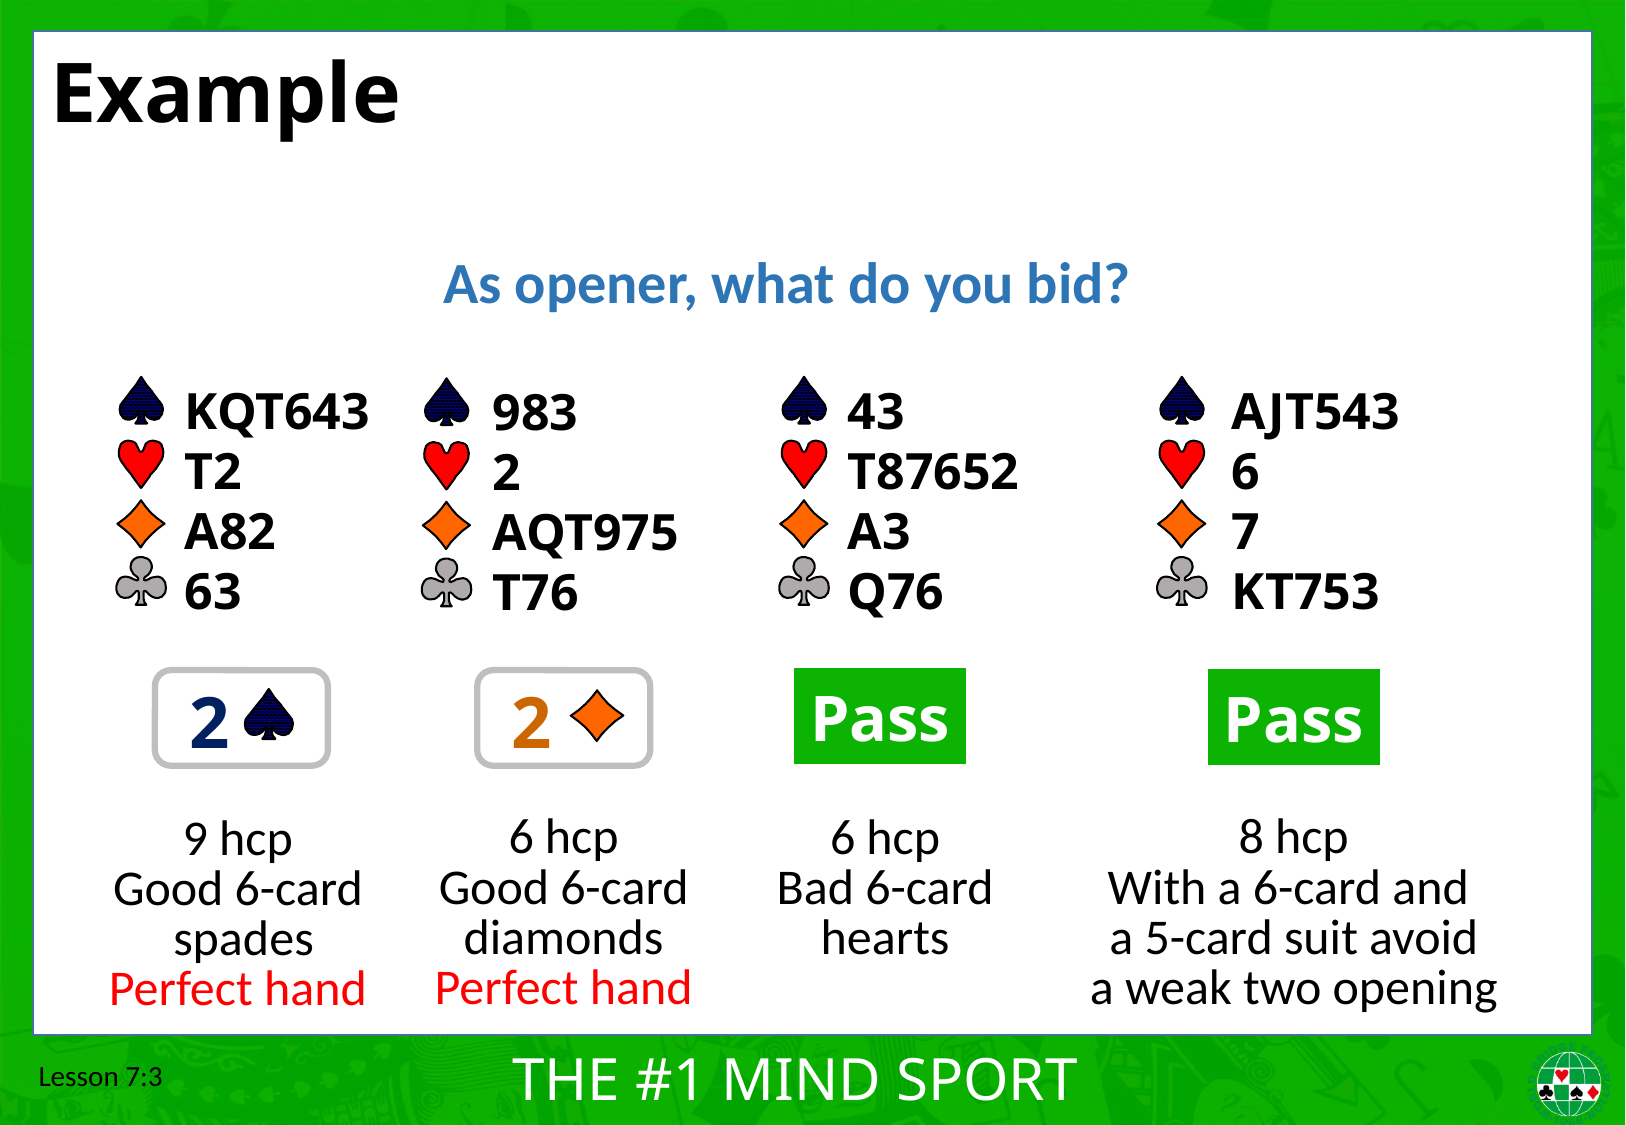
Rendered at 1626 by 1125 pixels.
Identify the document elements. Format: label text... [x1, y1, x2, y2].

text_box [477, 670, 651, 766]
text_box 6 hcp Good 6-card diamonds Perfect hand [419, 806, 708, 1022]
text_box 9 hcp Good 6-card spades Perfect hand [93, 808, 382, 1023]
text_box Pass [794, 668, 966, 764]
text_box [1157, 371, 1431, 630]
title Example [35, 42, 1525, 148]
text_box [116, 371, 394, 630]
text_box 8 hcp With a 6-card and a 5-card suit avoid a weak two opening [1074, 806, 1513, 1022]
text_box 6 hcp Bad 6-card hearts [761, 806, 1009, 972]
picture [0, 0, 1626, 1125]
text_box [154, 670, 328, 766]
text_box As opener, what do you bid? [428, 237, 1146, 323]
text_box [779, 371, 1044, 630]
text_box Pass [1208, 669, 1380, 765]
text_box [421, 373, 706, 631]
